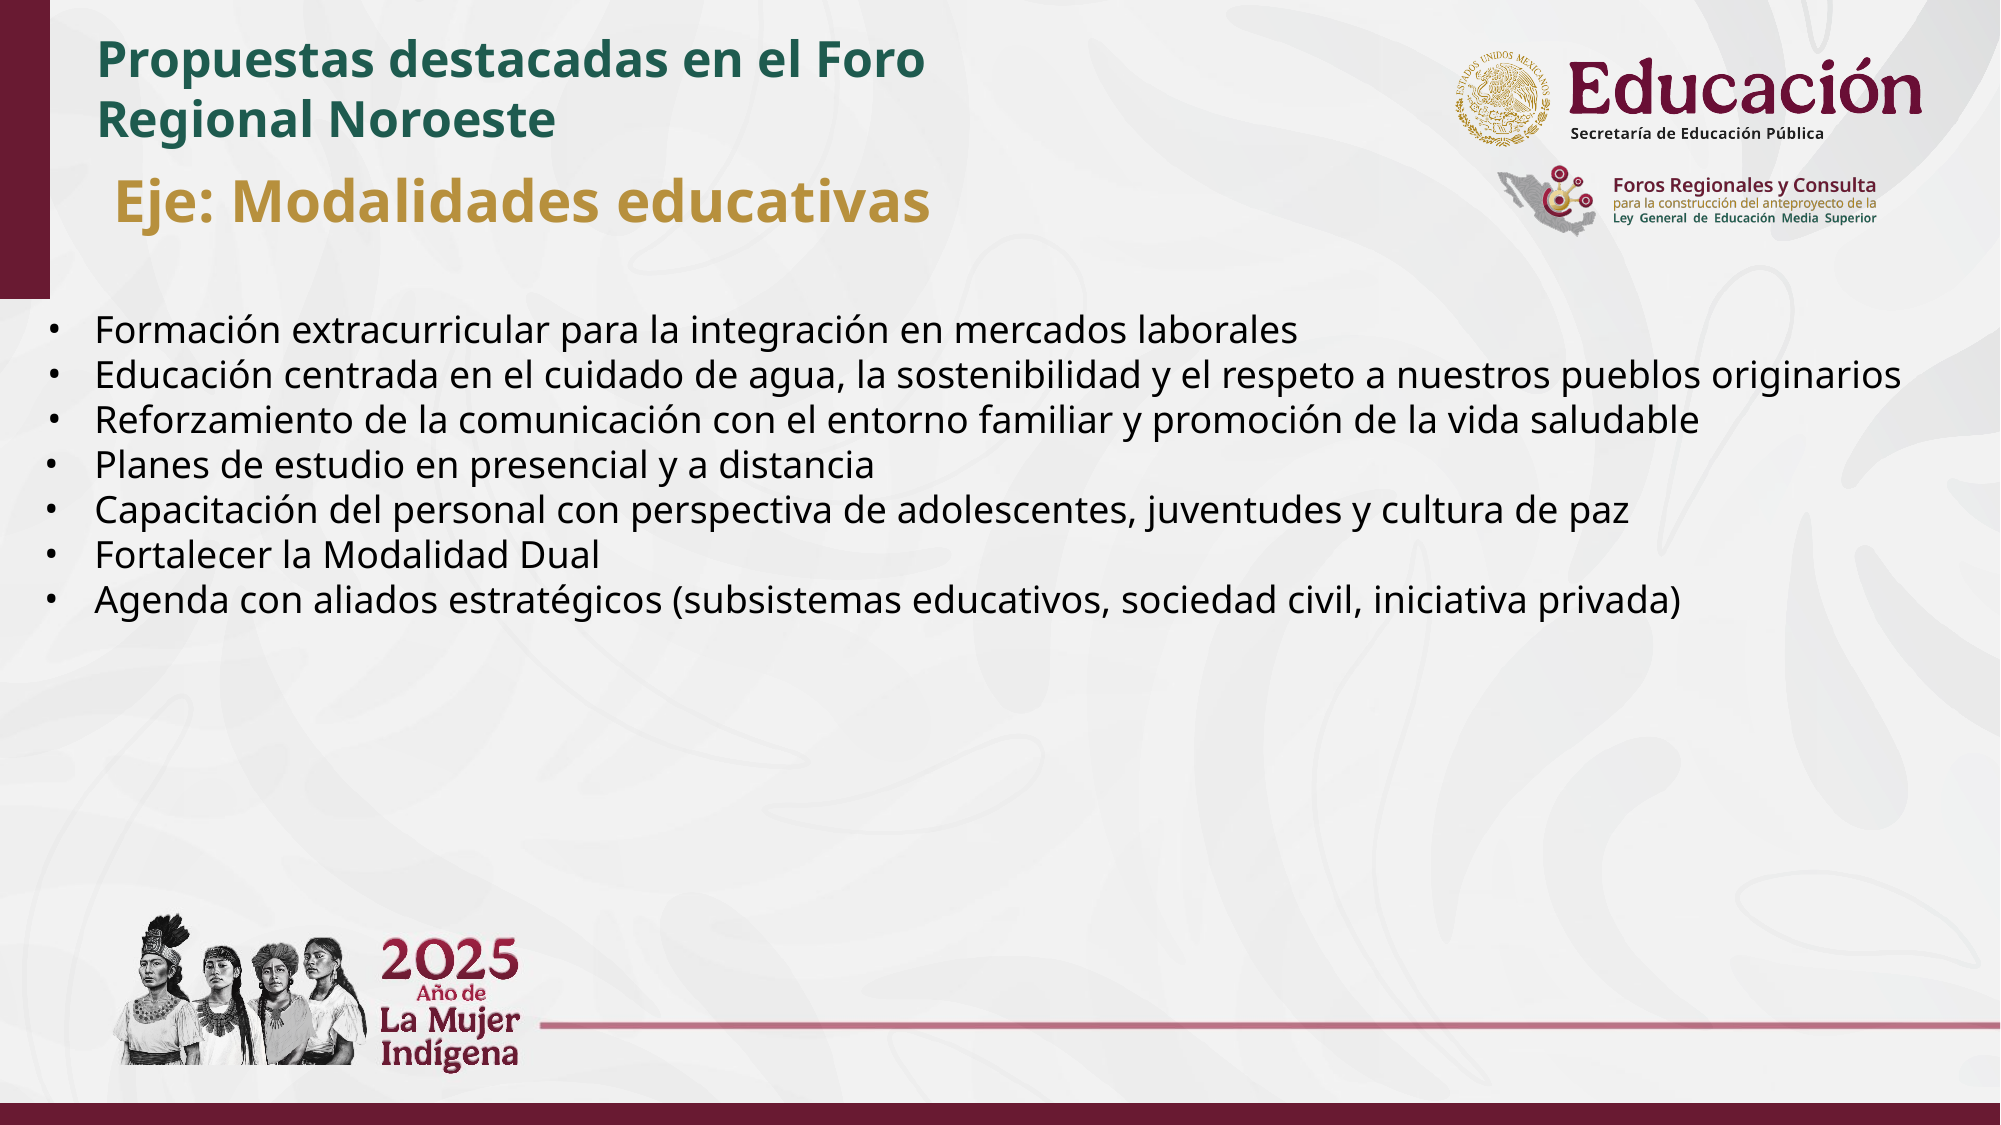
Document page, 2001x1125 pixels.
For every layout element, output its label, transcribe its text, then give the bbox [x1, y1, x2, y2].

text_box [1455, 51, 1922, 237]
text_box Eje: Modalidades educativas [98, 156, 1099, 242]
picture [0, 0, 2001, 1125]
text_box Propuestas destacadas en el Foro Regional Noroeste [81, 20, 1082, 156]
text_box Formación extracurricular para la integración en mercados laborales Educación centrada en el cuidado de agua, la sostenibilidad y el respeto a nuestros pueblos originarios Reforzamiento de la comunicación con el entorno familiar y promoción de la vida saludable Planes de estudio en presencial y a distancia Capacitación del personal con perspectiva de adolescentes, juventudes y cultura de paz Fortalecer la Modalidad Dual Agenda con aliados estratégicos (subsistemas educativos, sociedad civil, iniciativa privada) [23, 280, 1977, 629]
